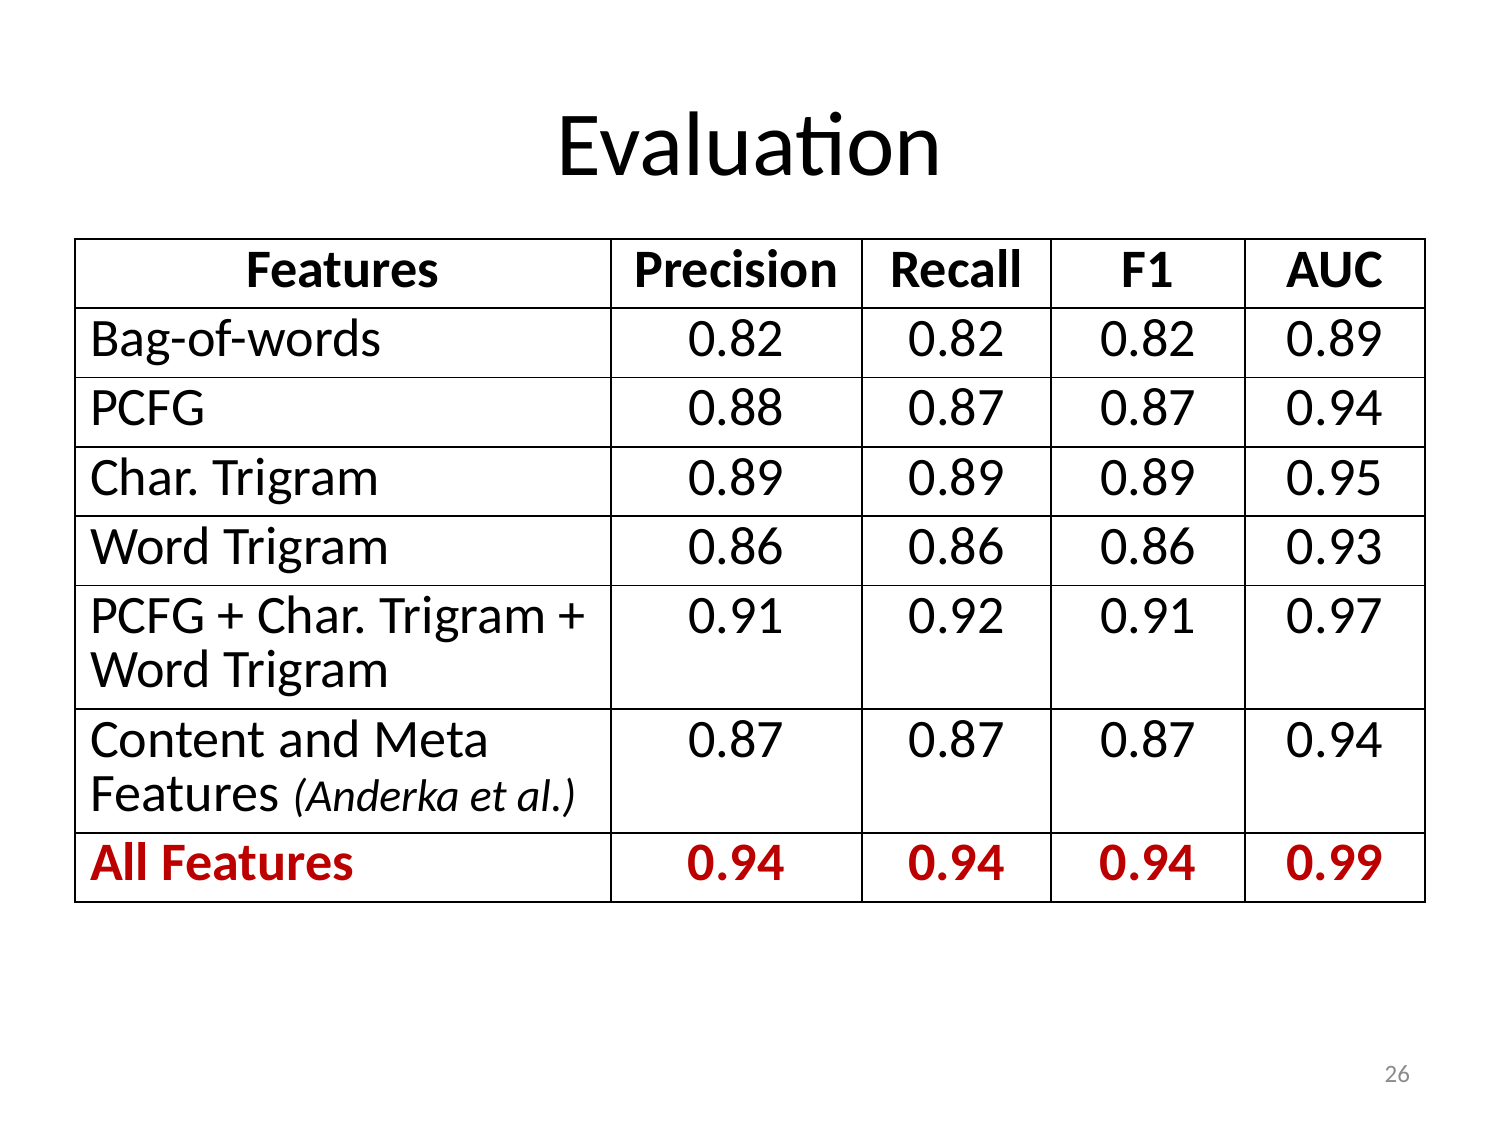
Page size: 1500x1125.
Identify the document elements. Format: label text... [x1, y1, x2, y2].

table_cell 0.91 [612, 586, 861, 708]
table_cell 0.94 [1246, 710, 1424, 832]
table_header Features [76, 240, 610, 307]
table_cell 0.88 [612, 378, 861, 446]
table_cell 0.91 [1052, 586, 1244, 708]
table_cell 0.89 [863, 448, 1050, 515]
table_cell 0.89 [1052, 448, 1244, 515]
table_cell 0.97 [1246, 586, 1424, 708]
table_cell 0.86 [1052, 517, 1244, 585]
table_cell 0.86 [863, 517, 1050, 585]
table_header AUC [1246, 240, 1424, 307]
table_cell 0.94 [612, 834, 861, 901]
table_cell Bag-of-words [76, 309, 610, 377]
table_cell 0.87 [612, 710, 861, 832]
table_header F1 [1052, 240, 1244, 307]
table_cell 0.82 [1052, 309, 1244, 377]
table_cell 0.99 [1246, 834, 1424, 901]
table_cell 0.93 [1246, 517, 1424, 585]
table_cell 0.86 [612, 517, 861, 585]
table_header Recall [863, 240, 1050, 307]
table_cell 0.82 [612, 309, 861, 377]
table_cell 0.89 [1246, 309, 1424, 377]
table_header Precision [612, 240, 861, 307]
table_cell 0.87 [1052, 710, 1244, 832]
table_cell PCFG + Char. Trigram + Word Trigram [76, 586, 610, 708]
table_cell 0.94 [1246, 378, 1424, 446]
table_cell Char. Trigram [76, 448, 610, 515]
table_cell 0.94 [1052, 834, 1244, 901]
table_cell PCFG [76, 378, 610, 446]
table_cell 0.82 [863, 309, 1050, 377]
table_cell 0.87 [1052, 378, 1244, 446]
table_cell 0.87 [863, 378, 1050, 446]
title Evaluation [75, 45, 1425, 233]
table_cell Word Trigram [76, 517, 610, 585]
table_cell 0.87 [863, 710, 1050, 832]
table_cell All Features [76, 834, 610, 901]
slide_number 26 [1074, 1042, 1425, 1103]
table_cell 0.89 [612, 448, 861, 515]
table_cell Content and Meta Features (Anderka et al.) [76, 710, 610, 832]
table_cell 0.92 [863, 586, 1050, 708]
table_cell 0.95 [1246, 448, 1424, 515]
table_cell 0.94 [863, 834, 1050, 901]
